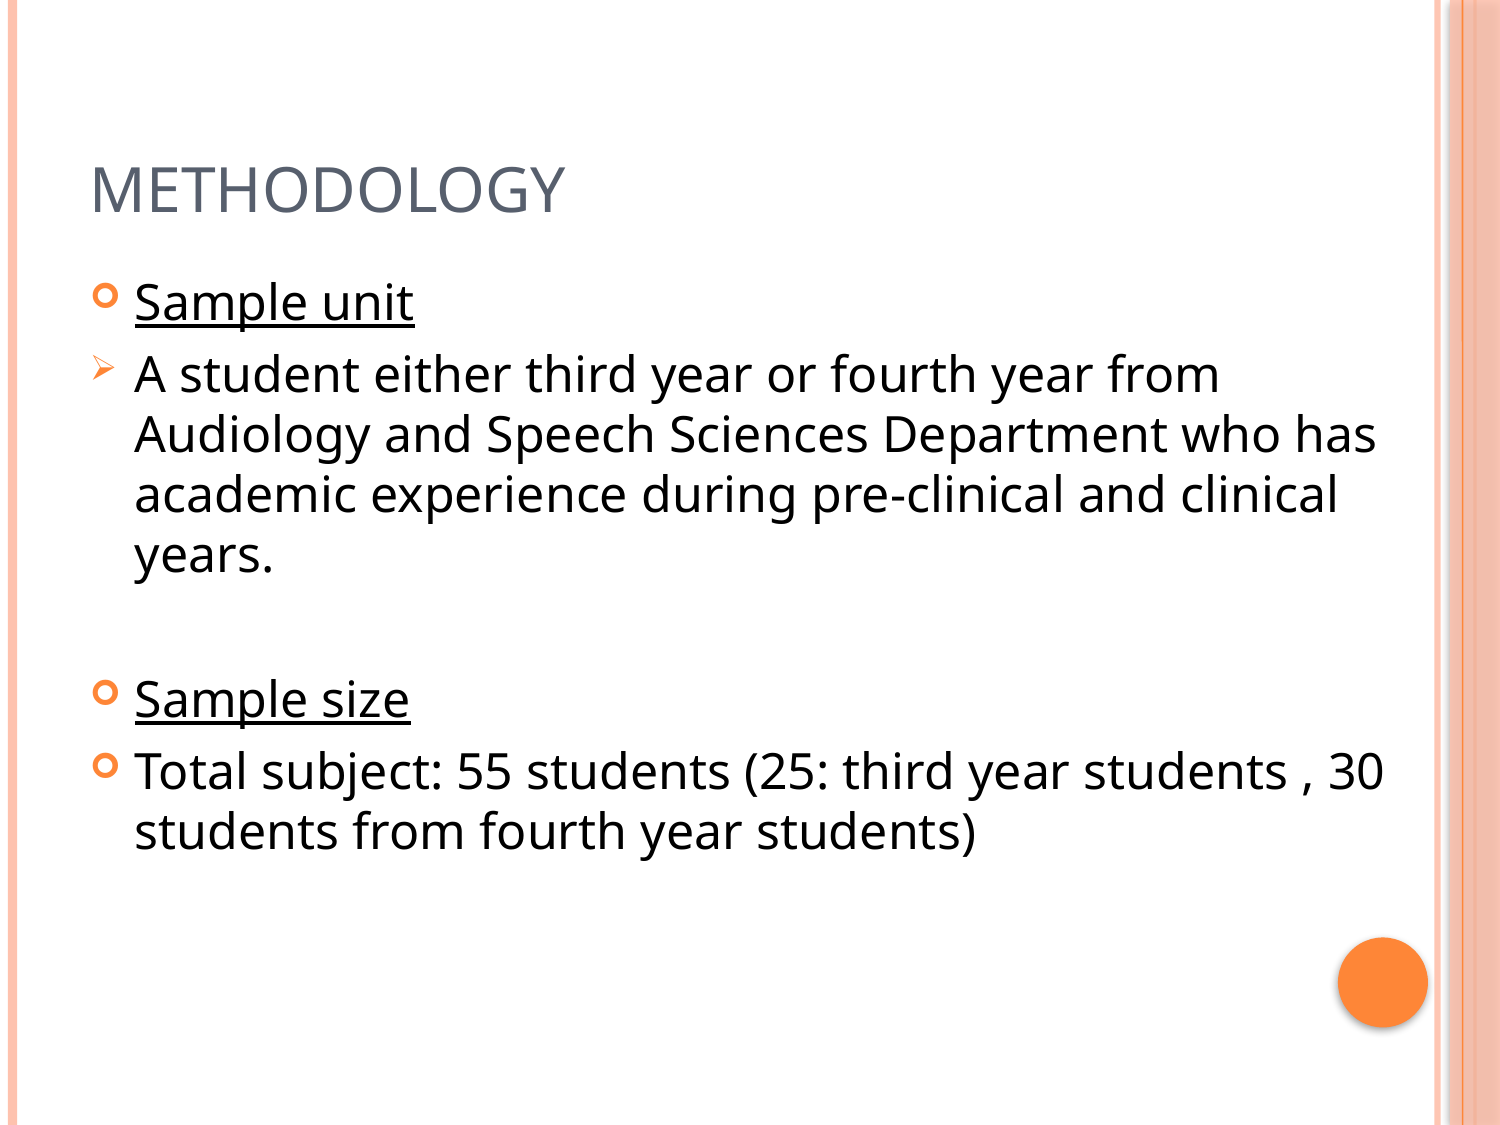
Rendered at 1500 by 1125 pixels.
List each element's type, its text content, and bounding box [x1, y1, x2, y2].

title Methodology [75, 45, 1300, 233]
list Sample unit A student either third year or fourth year from Audiology and Speech Sciences Department who has academic experience during pre-clinical and clinical years. Sample size Total subject: 55 students (25: third year students , 30 students from fourth year students) [75, 262, 1424, 1062]
